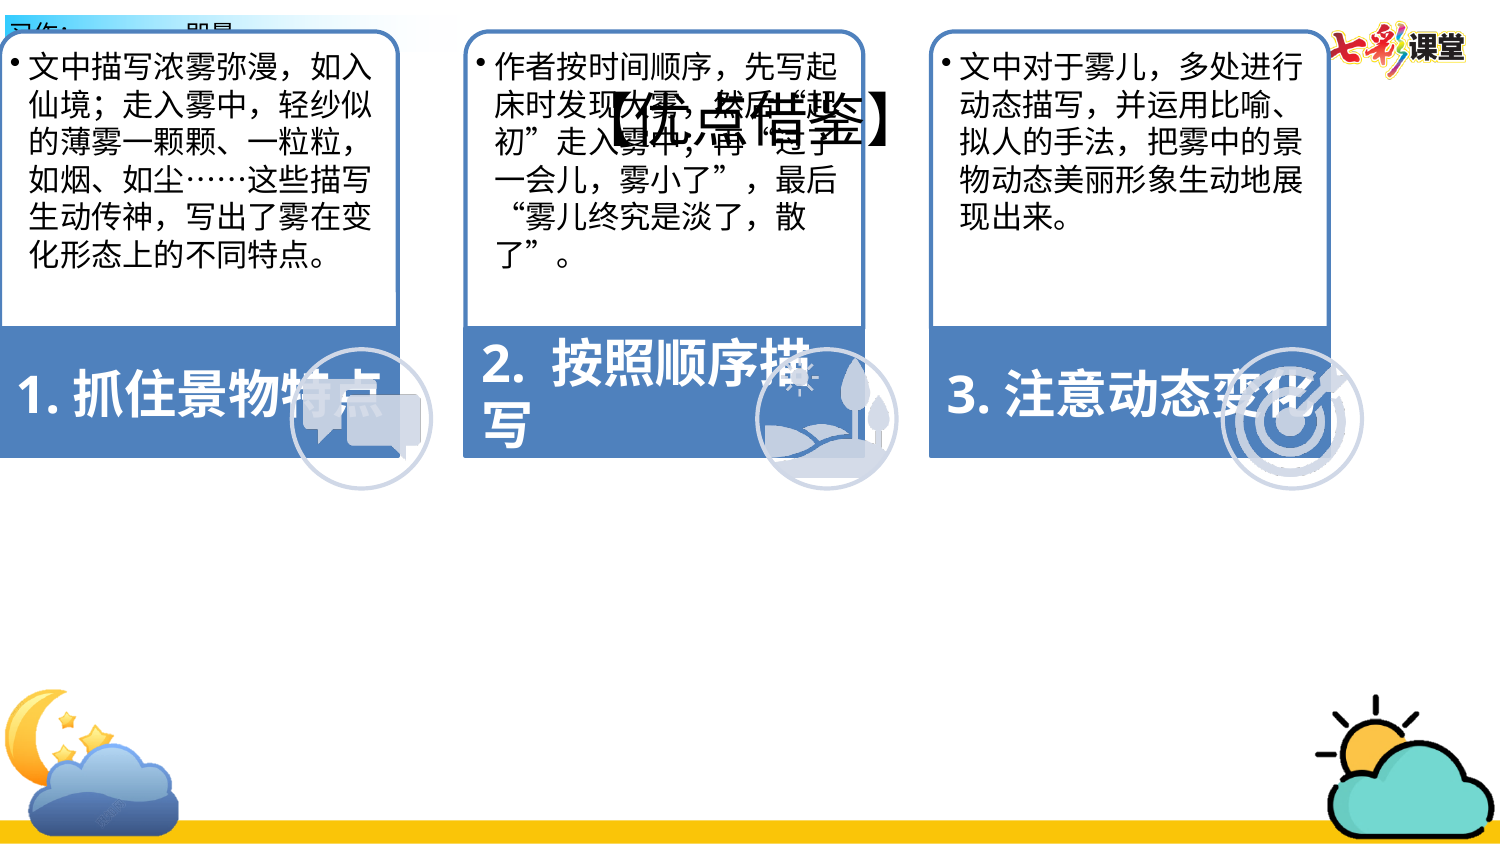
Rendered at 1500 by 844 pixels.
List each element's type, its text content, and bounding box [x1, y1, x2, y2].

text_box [68, 168, 1431, 689]
picture [1278, 640, 1500, 844]
text_box 【优点借鉴】 [560, 76, 940, 161]
picture [1316, 20, 1468, 80]
picture [0, 686, 185, 844]
